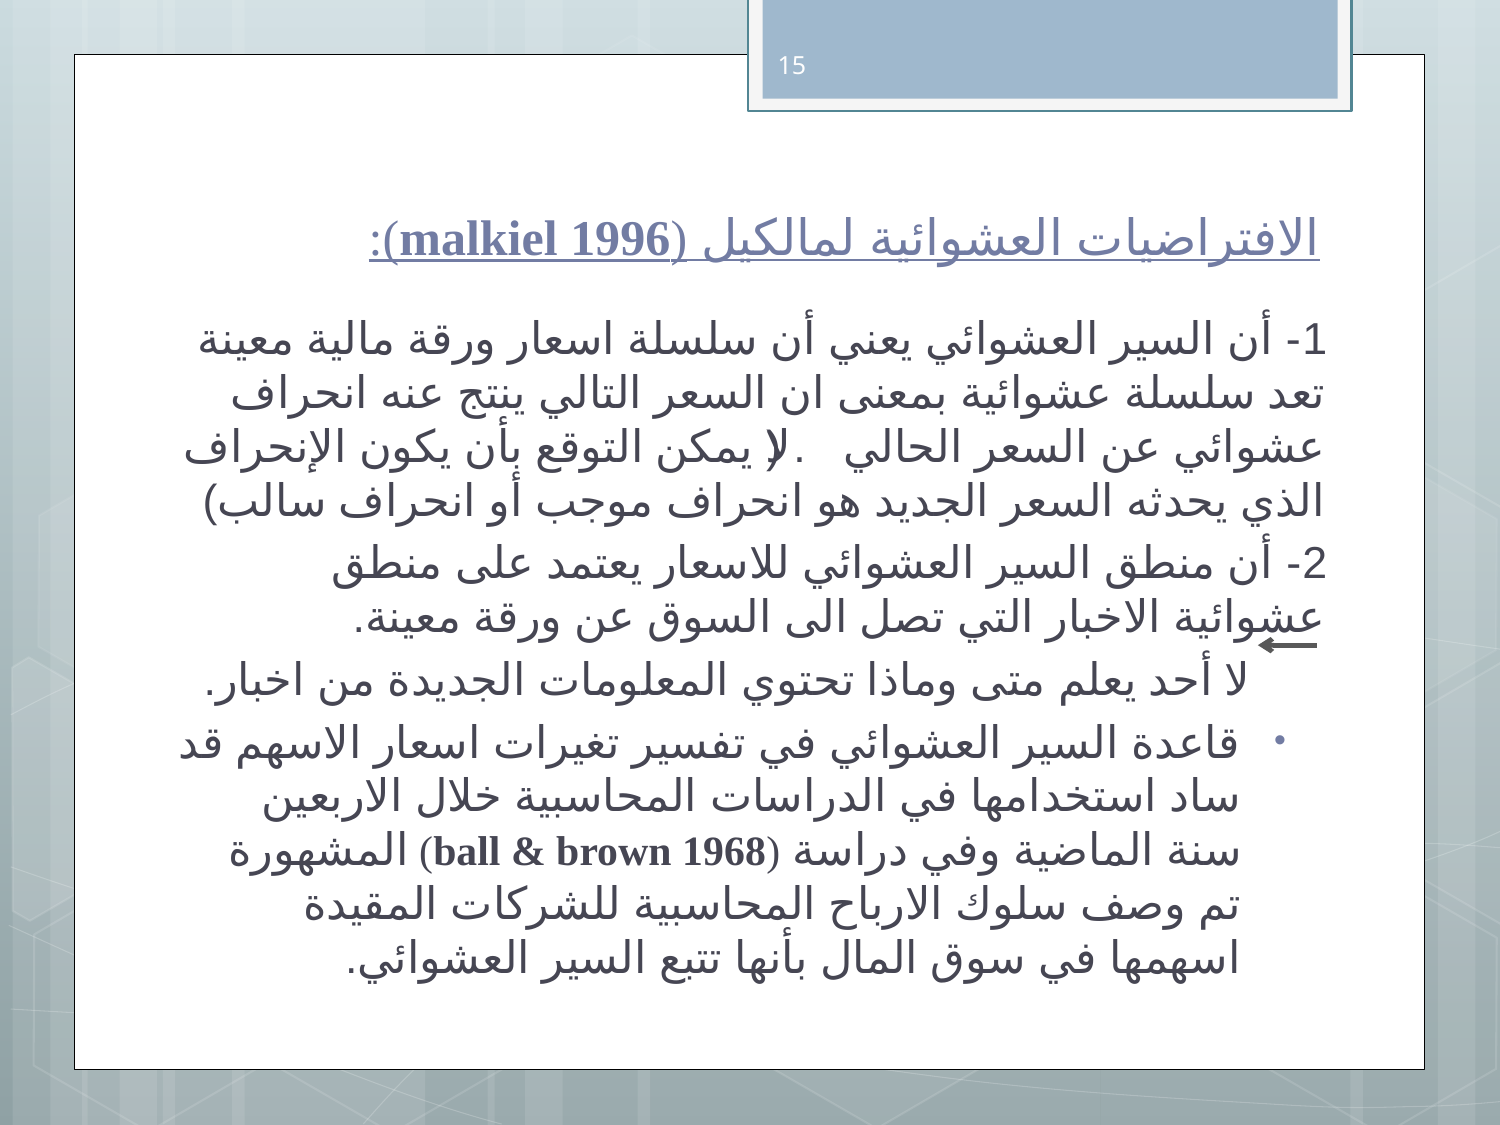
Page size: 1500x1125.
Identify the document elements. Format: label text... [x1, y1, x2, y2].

slide_number 15 [762, 36, 982, 97]
title الافتراضيات العشوائية لمالكيل (malkiel 1996): [183, 184, 1336, 274]
list 1- أن السير العشوائي يعني أن سلسلة اسعار ورقة مالية معينة تعد سلسلة عشوائية بمعنى ان السعر التالي ينتج عنه انحراف عشوائي عن السعر الحالي . (لا يمكن التوقع بأن يكون الإنحراف الذي يحدثه السعر الجديد هو انحراف موجب أو انحراف سالب) 2- أن منطق السير العشوائي للاسعار يعتمد على منطق عشوائية الاخبار التي تصل الى السوق عن ورقة معينة. لا أحد يعلم متى وماذا تحتوي المعلومات الجديدة من اخبار. قاعدة السير العشوائي في تفسير تغيرات اسعار الاسهم قد ساد استخدامها في الدراسات المحاسبية خلال الاربعين سنة الماضية وفي دراسة (ball & brown 1968) المشهورة تم وصف سلوك الارباح المحاسبية للشركات المقيدة اسهمها في سوق المال بأنها تتبع السير العشوائي. [159, 302, 1353, 1000]
